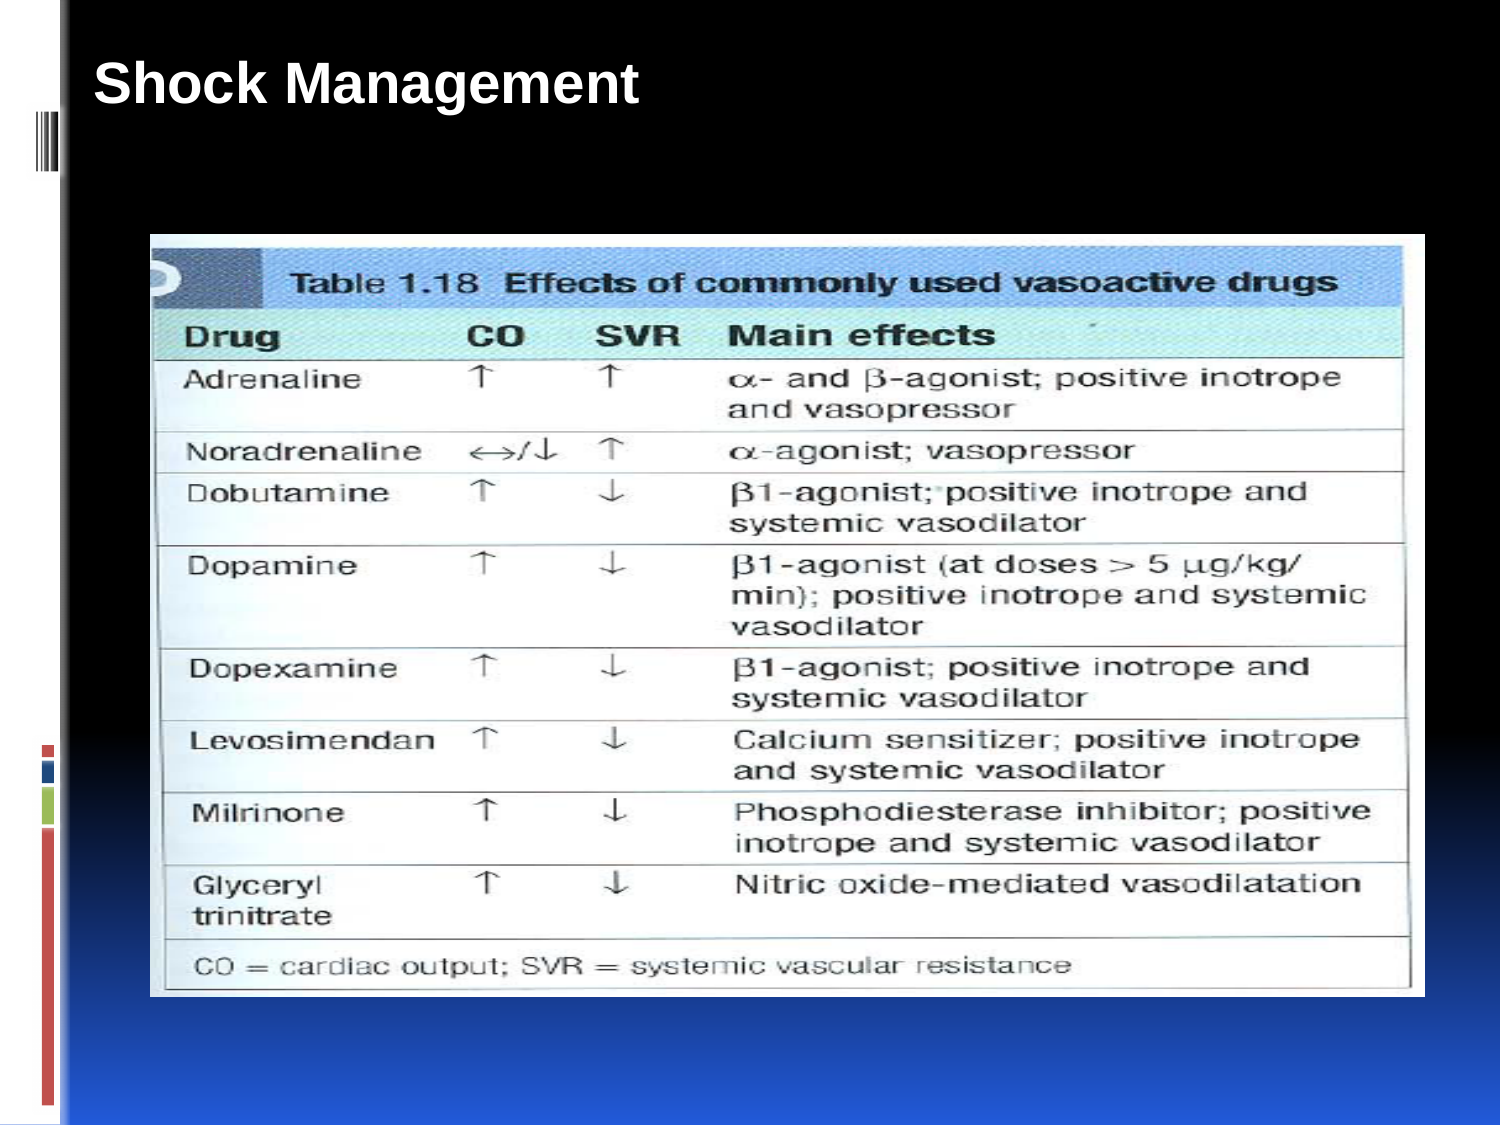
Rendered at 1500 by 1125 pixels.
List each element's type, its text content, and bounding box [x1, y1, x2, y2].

text_box Shock Management [78, 37, 656, 123]
picture [149, 233, 1426, 997]
